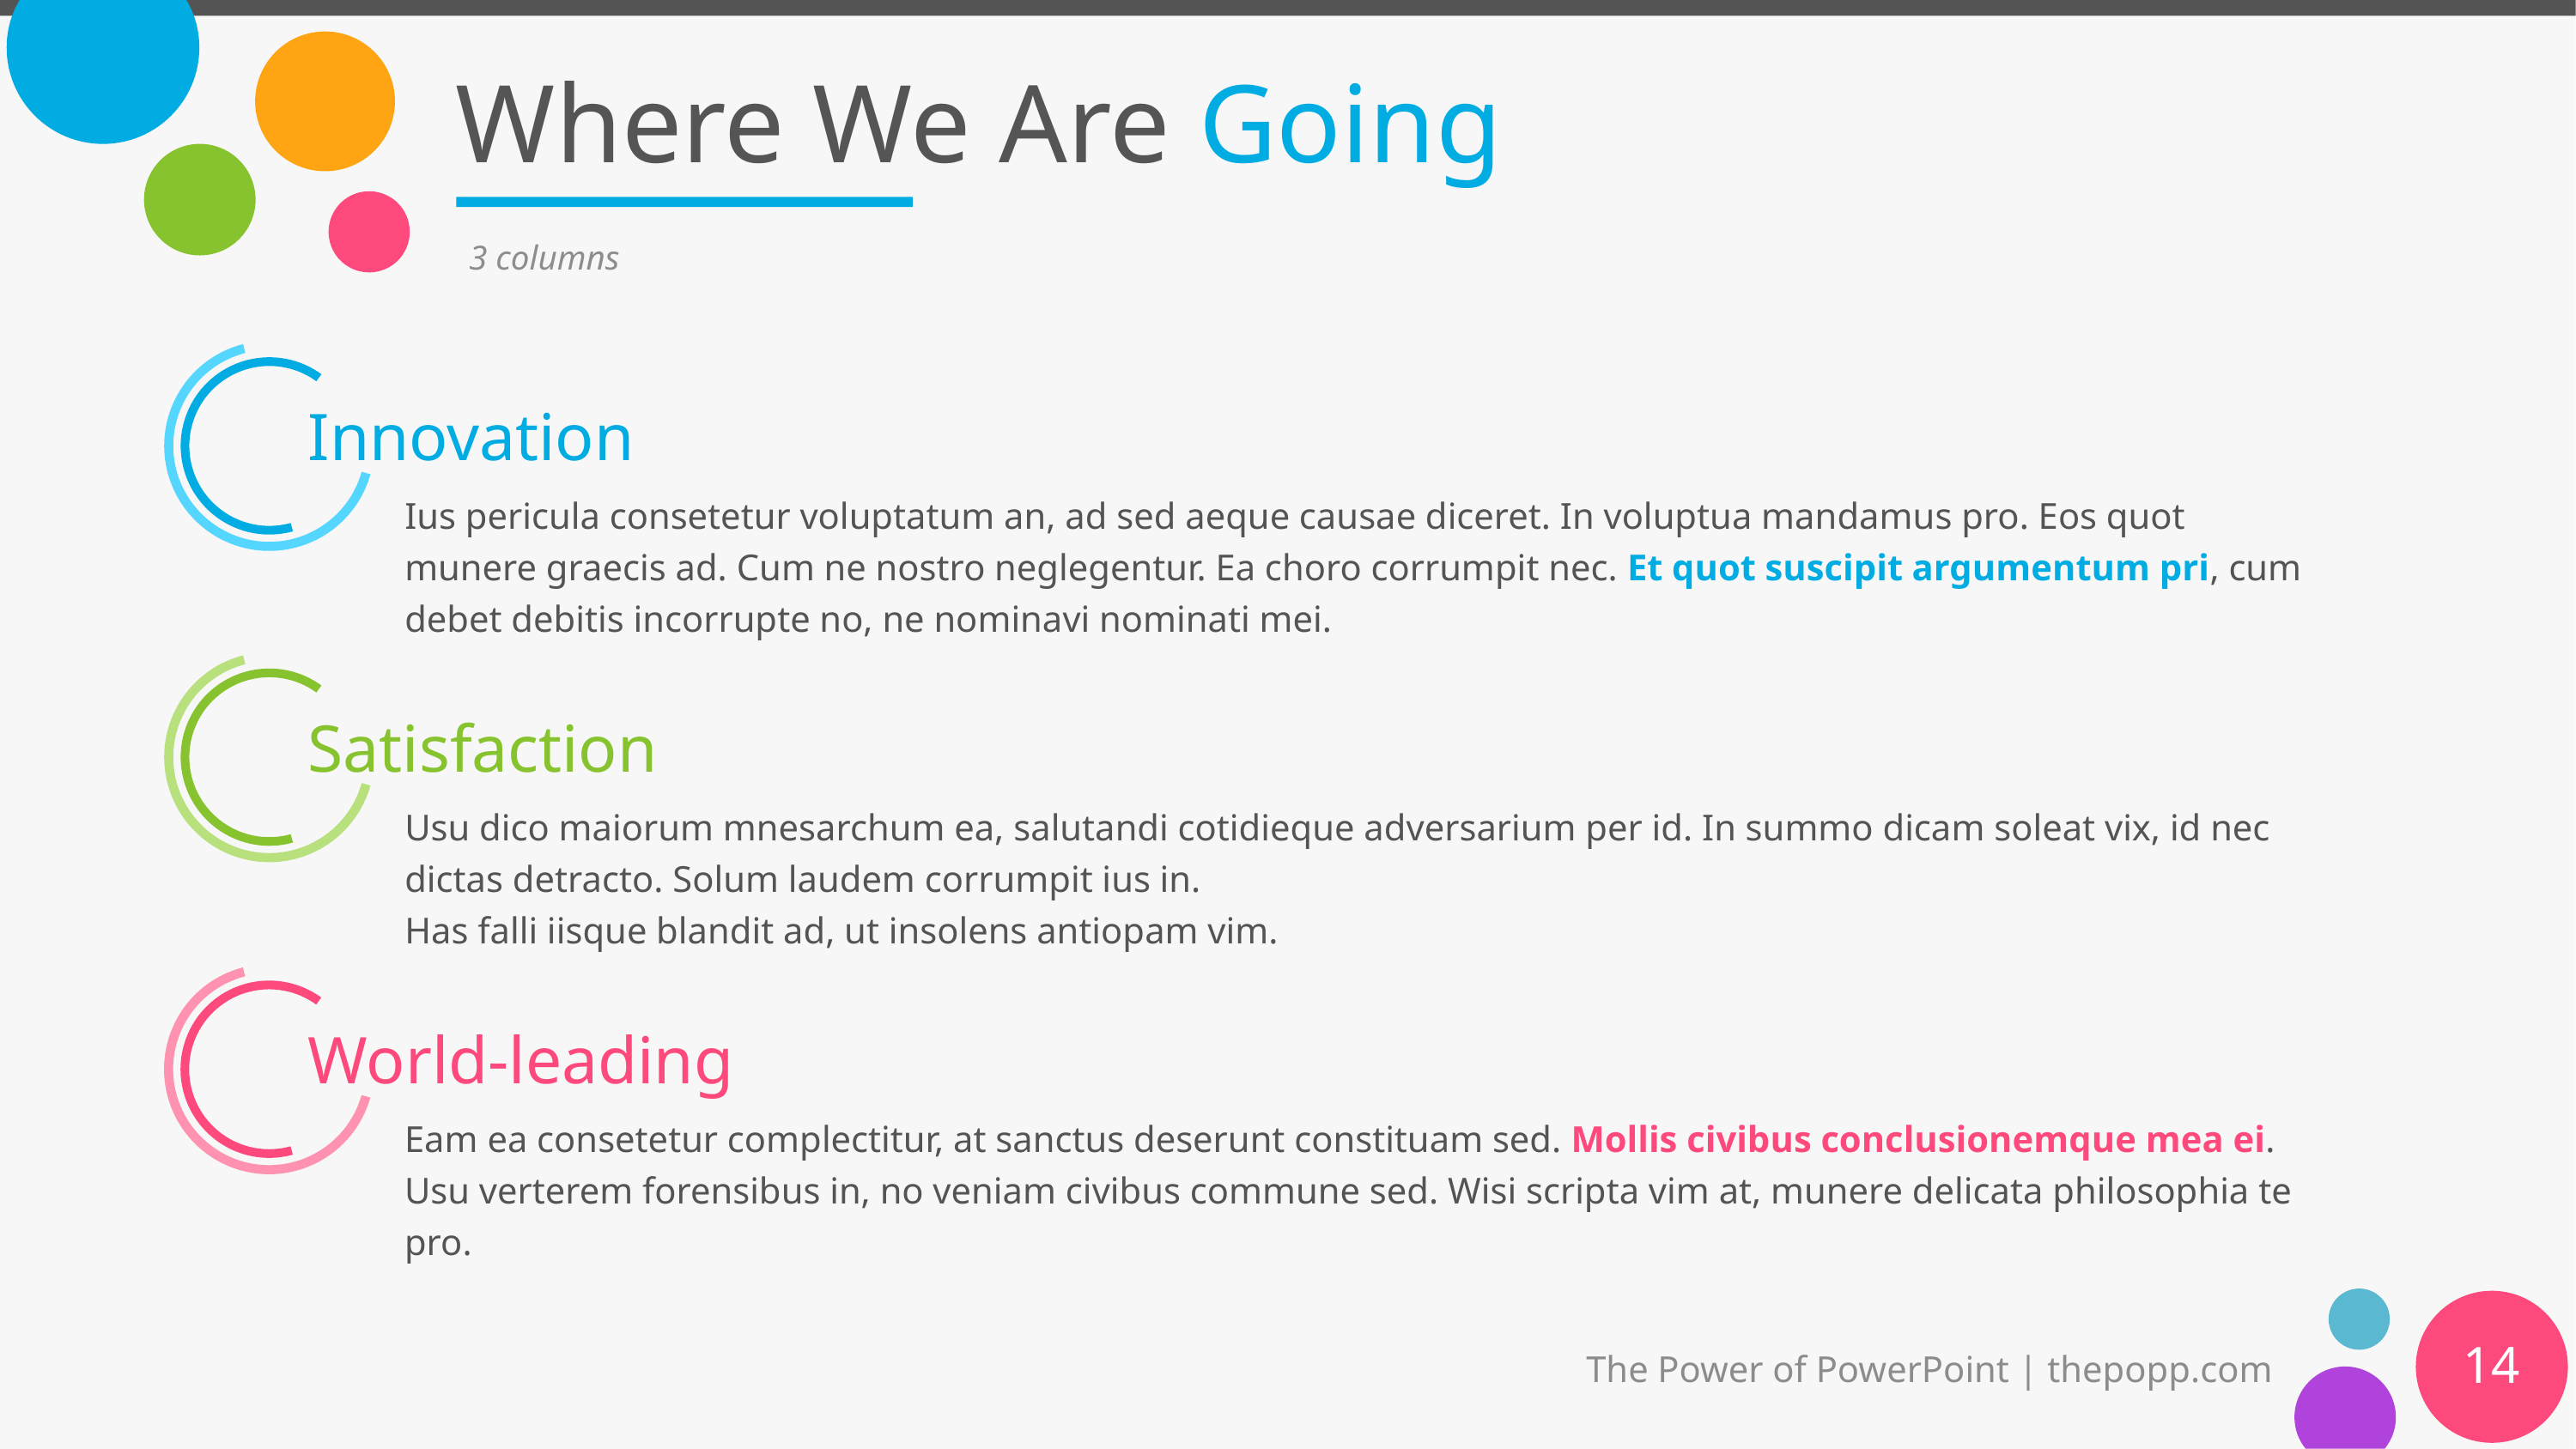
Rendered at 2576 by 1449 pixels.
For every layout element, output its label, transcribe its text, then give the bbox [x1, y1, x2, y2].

list Ius pericula consetetur voluptatum an, ad sed aeque causae diceret. In voluptua mandamus pro. Eos quot munere graecis ad. Cum ne nostro neglegentur. Ea choro corrumpit nec. Et quot suscipit argumentum pri, cum debet debitis incorrupte no, ne nominavi nominati mei. [381, 473, 2345, 653]
list Eam ea consetetur complectitur, at sanctus deserunt constituam sed. Mollis civibus conclusionemque mea ei. Usu verterem forensibus in, no veniam civibus commune sed. Wisi scripta vim at, munere delicata philosophia te pro. [381, 1096, 2345, 1276]
title Where We Are Going [433, 34, 2454, 204]
list 3 columns [446, 217, 2465, 288]
list World-leading [284, 997, 1331, 1109]
list Usu dico maiorum mnesarchum ea, salutandi cotidieque adversarium per id. In summo dicam soleat vix, id nec dictas detracto. Solum laudem corrumpit ius in. Has falli iisque blandit ad, ut insolens antiopam vim. [381, 785, 2345, 965]
slide_number 14 [2415, 1328, 2568, 1406]
footer The Power of PowerPoint | thepopp.com [1479, 1332, 2296, 1410]
list Satisfaction [284, 685, 1332, 797]
list Innovation [284, 373, 1332, 486]
